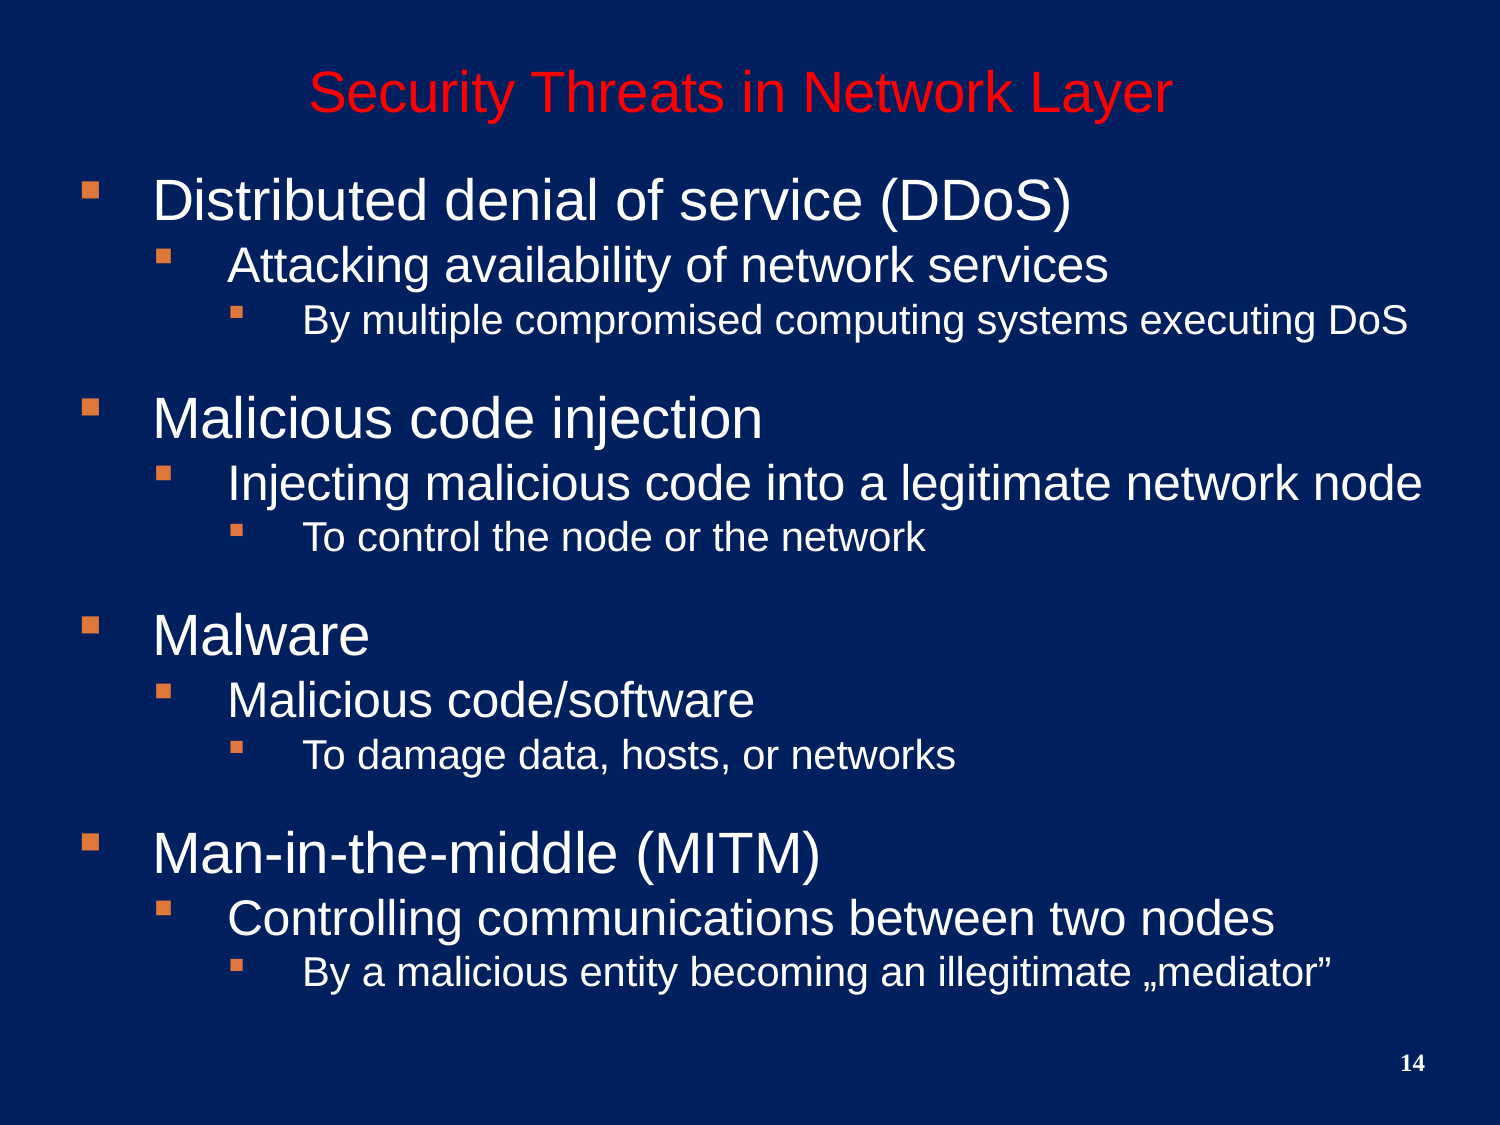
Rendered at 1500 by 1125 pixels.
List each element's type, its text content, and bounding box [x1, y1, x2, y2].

text_box Distributed denial of service (DDoS) Attacking availability of network services By multiple compromised computing systems executing DoS Malicious code injection Injecting malicious code into a legitimate network node To control the node or the network Malware Malicious code/software To damage data, hosts, or networks Man-in-the-middle (MITM) Controlling communications between two nodes By a malicious entity becoming an illegitimate „mediator” [75, 162, 1462, 1056]
title Security Threats in Network Layer [24, 29, 1437, 242]
slide_number 14 [1080, 1046, 1425, 1125]
